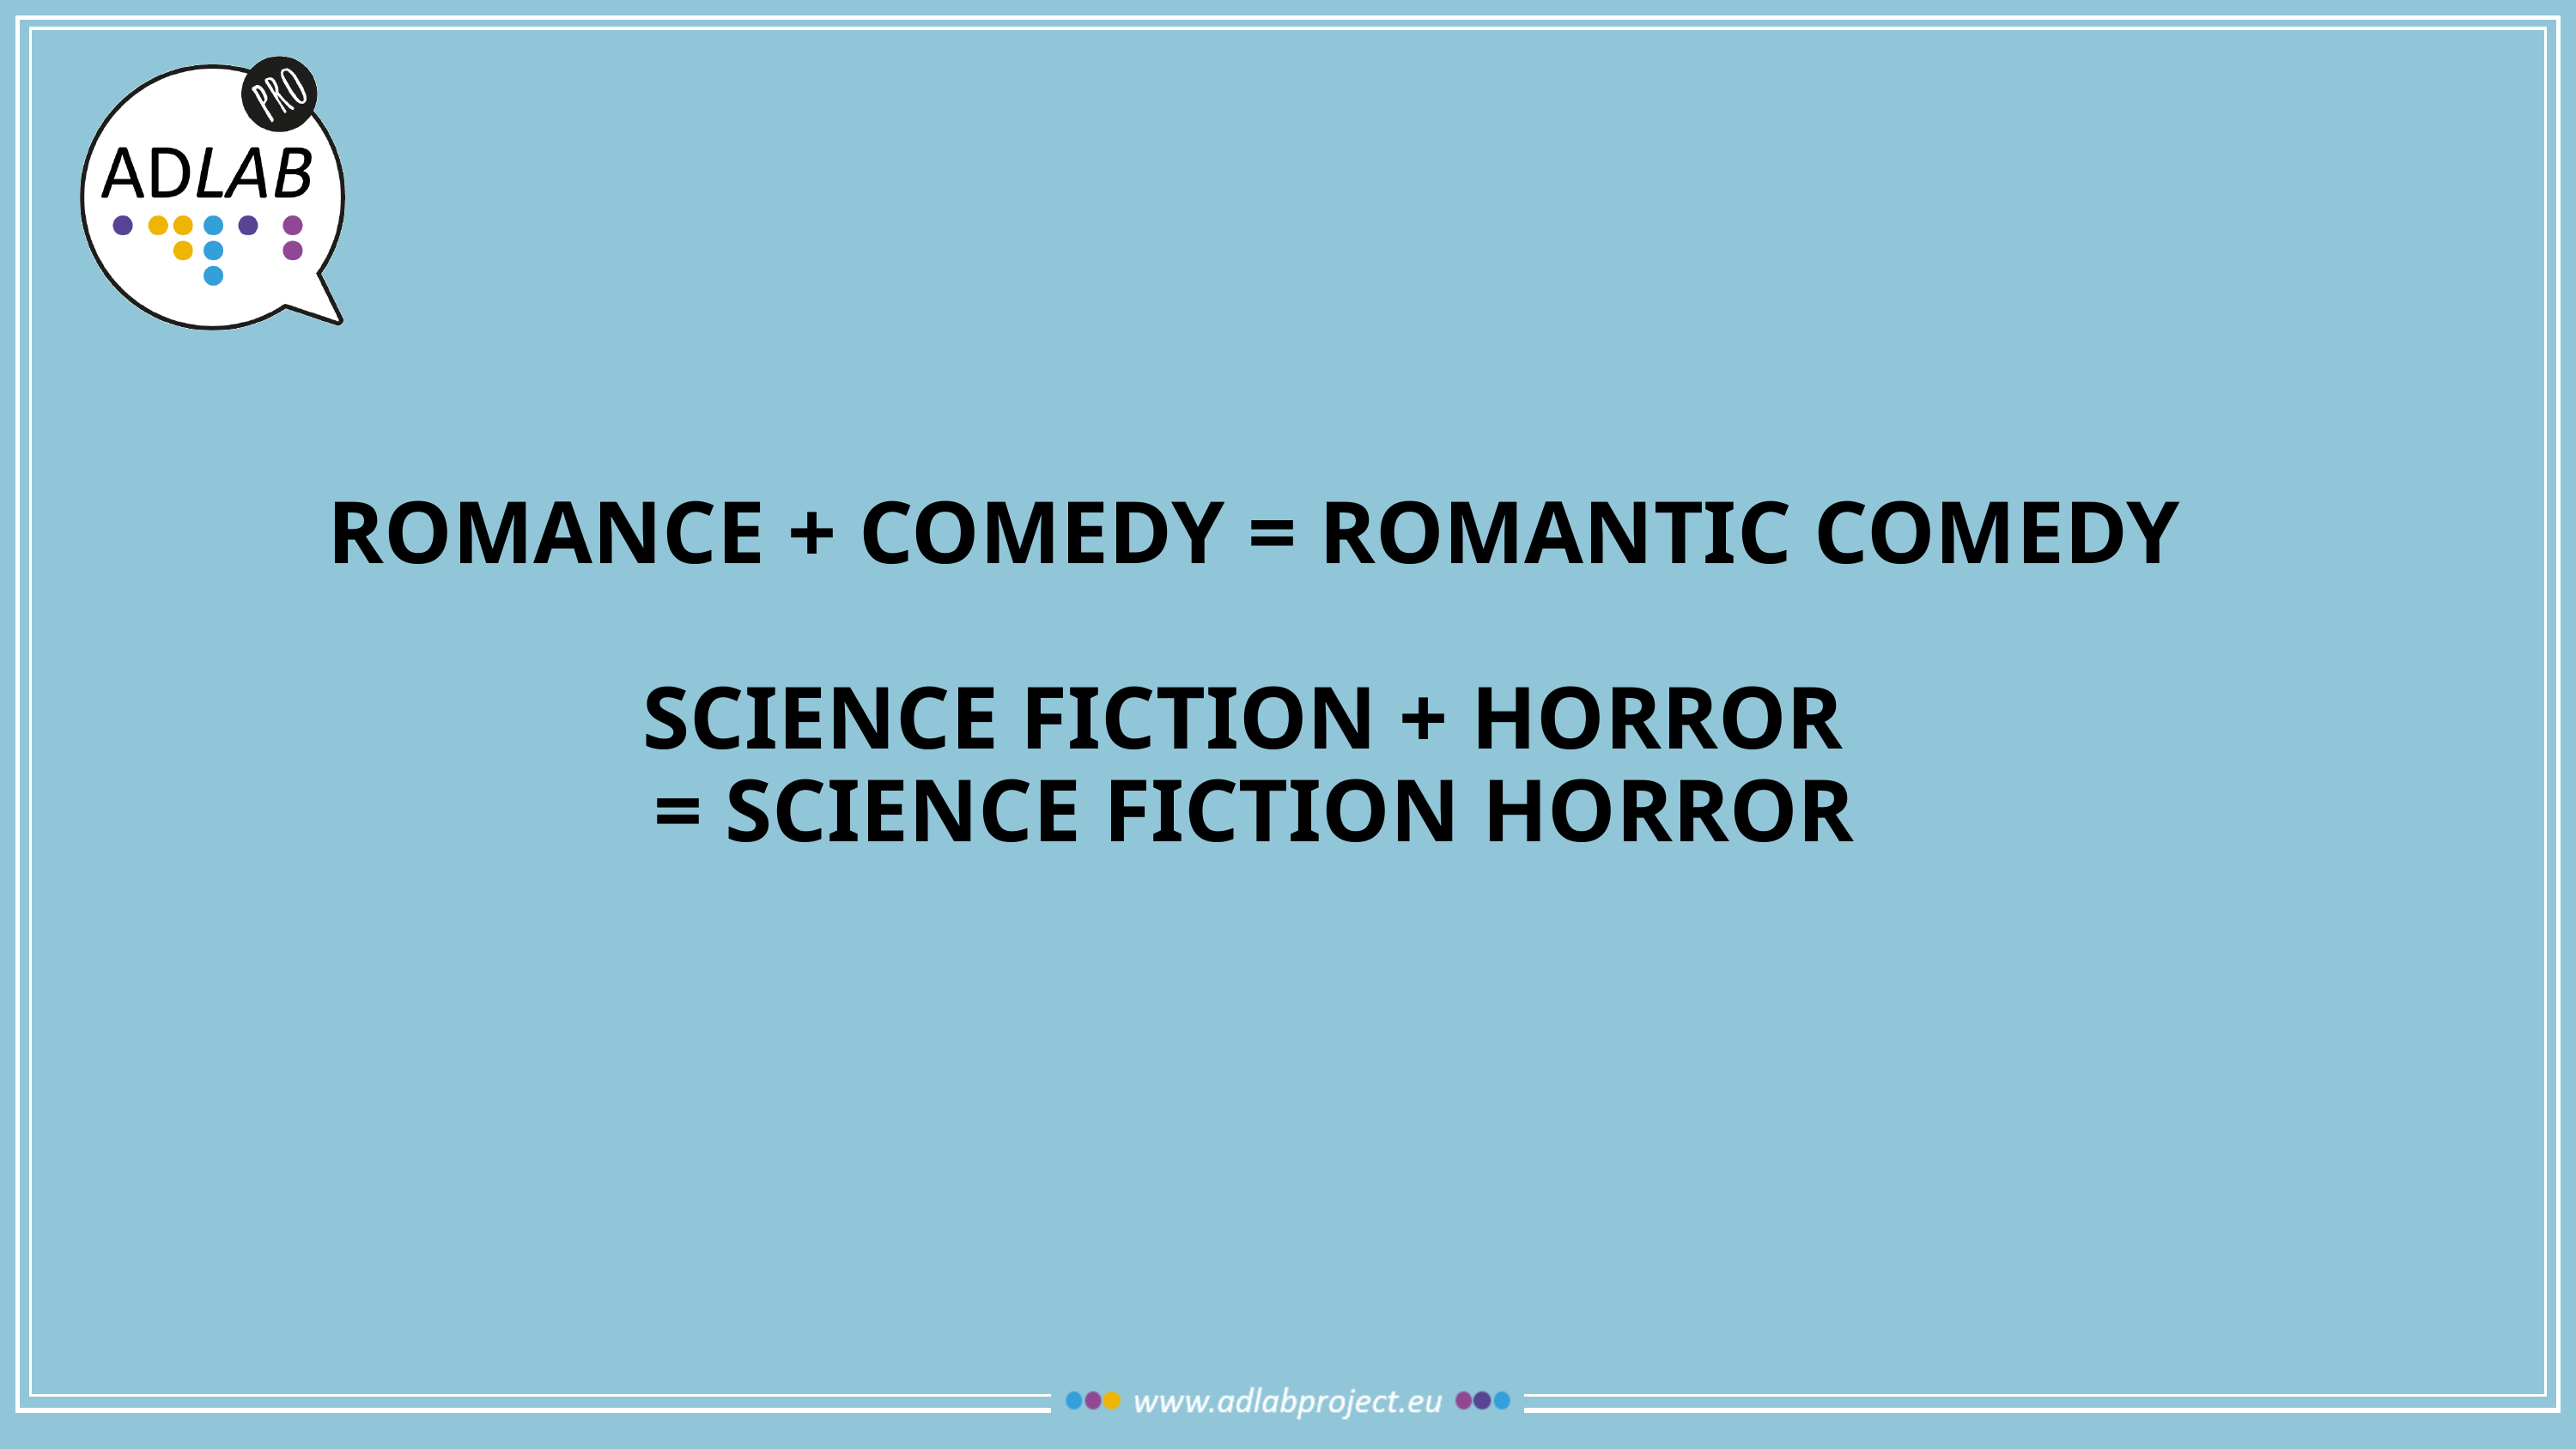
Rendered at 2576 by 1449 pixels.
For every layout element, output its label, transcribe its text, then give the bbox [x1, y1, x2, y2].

title Romance + comedy = romantic comedy Science fiction + horror = science fiction horror [0, 535, 2576, 815]
picture [1051, 1378, 1524, 1429]
picture [72, 49, 353, 330]
